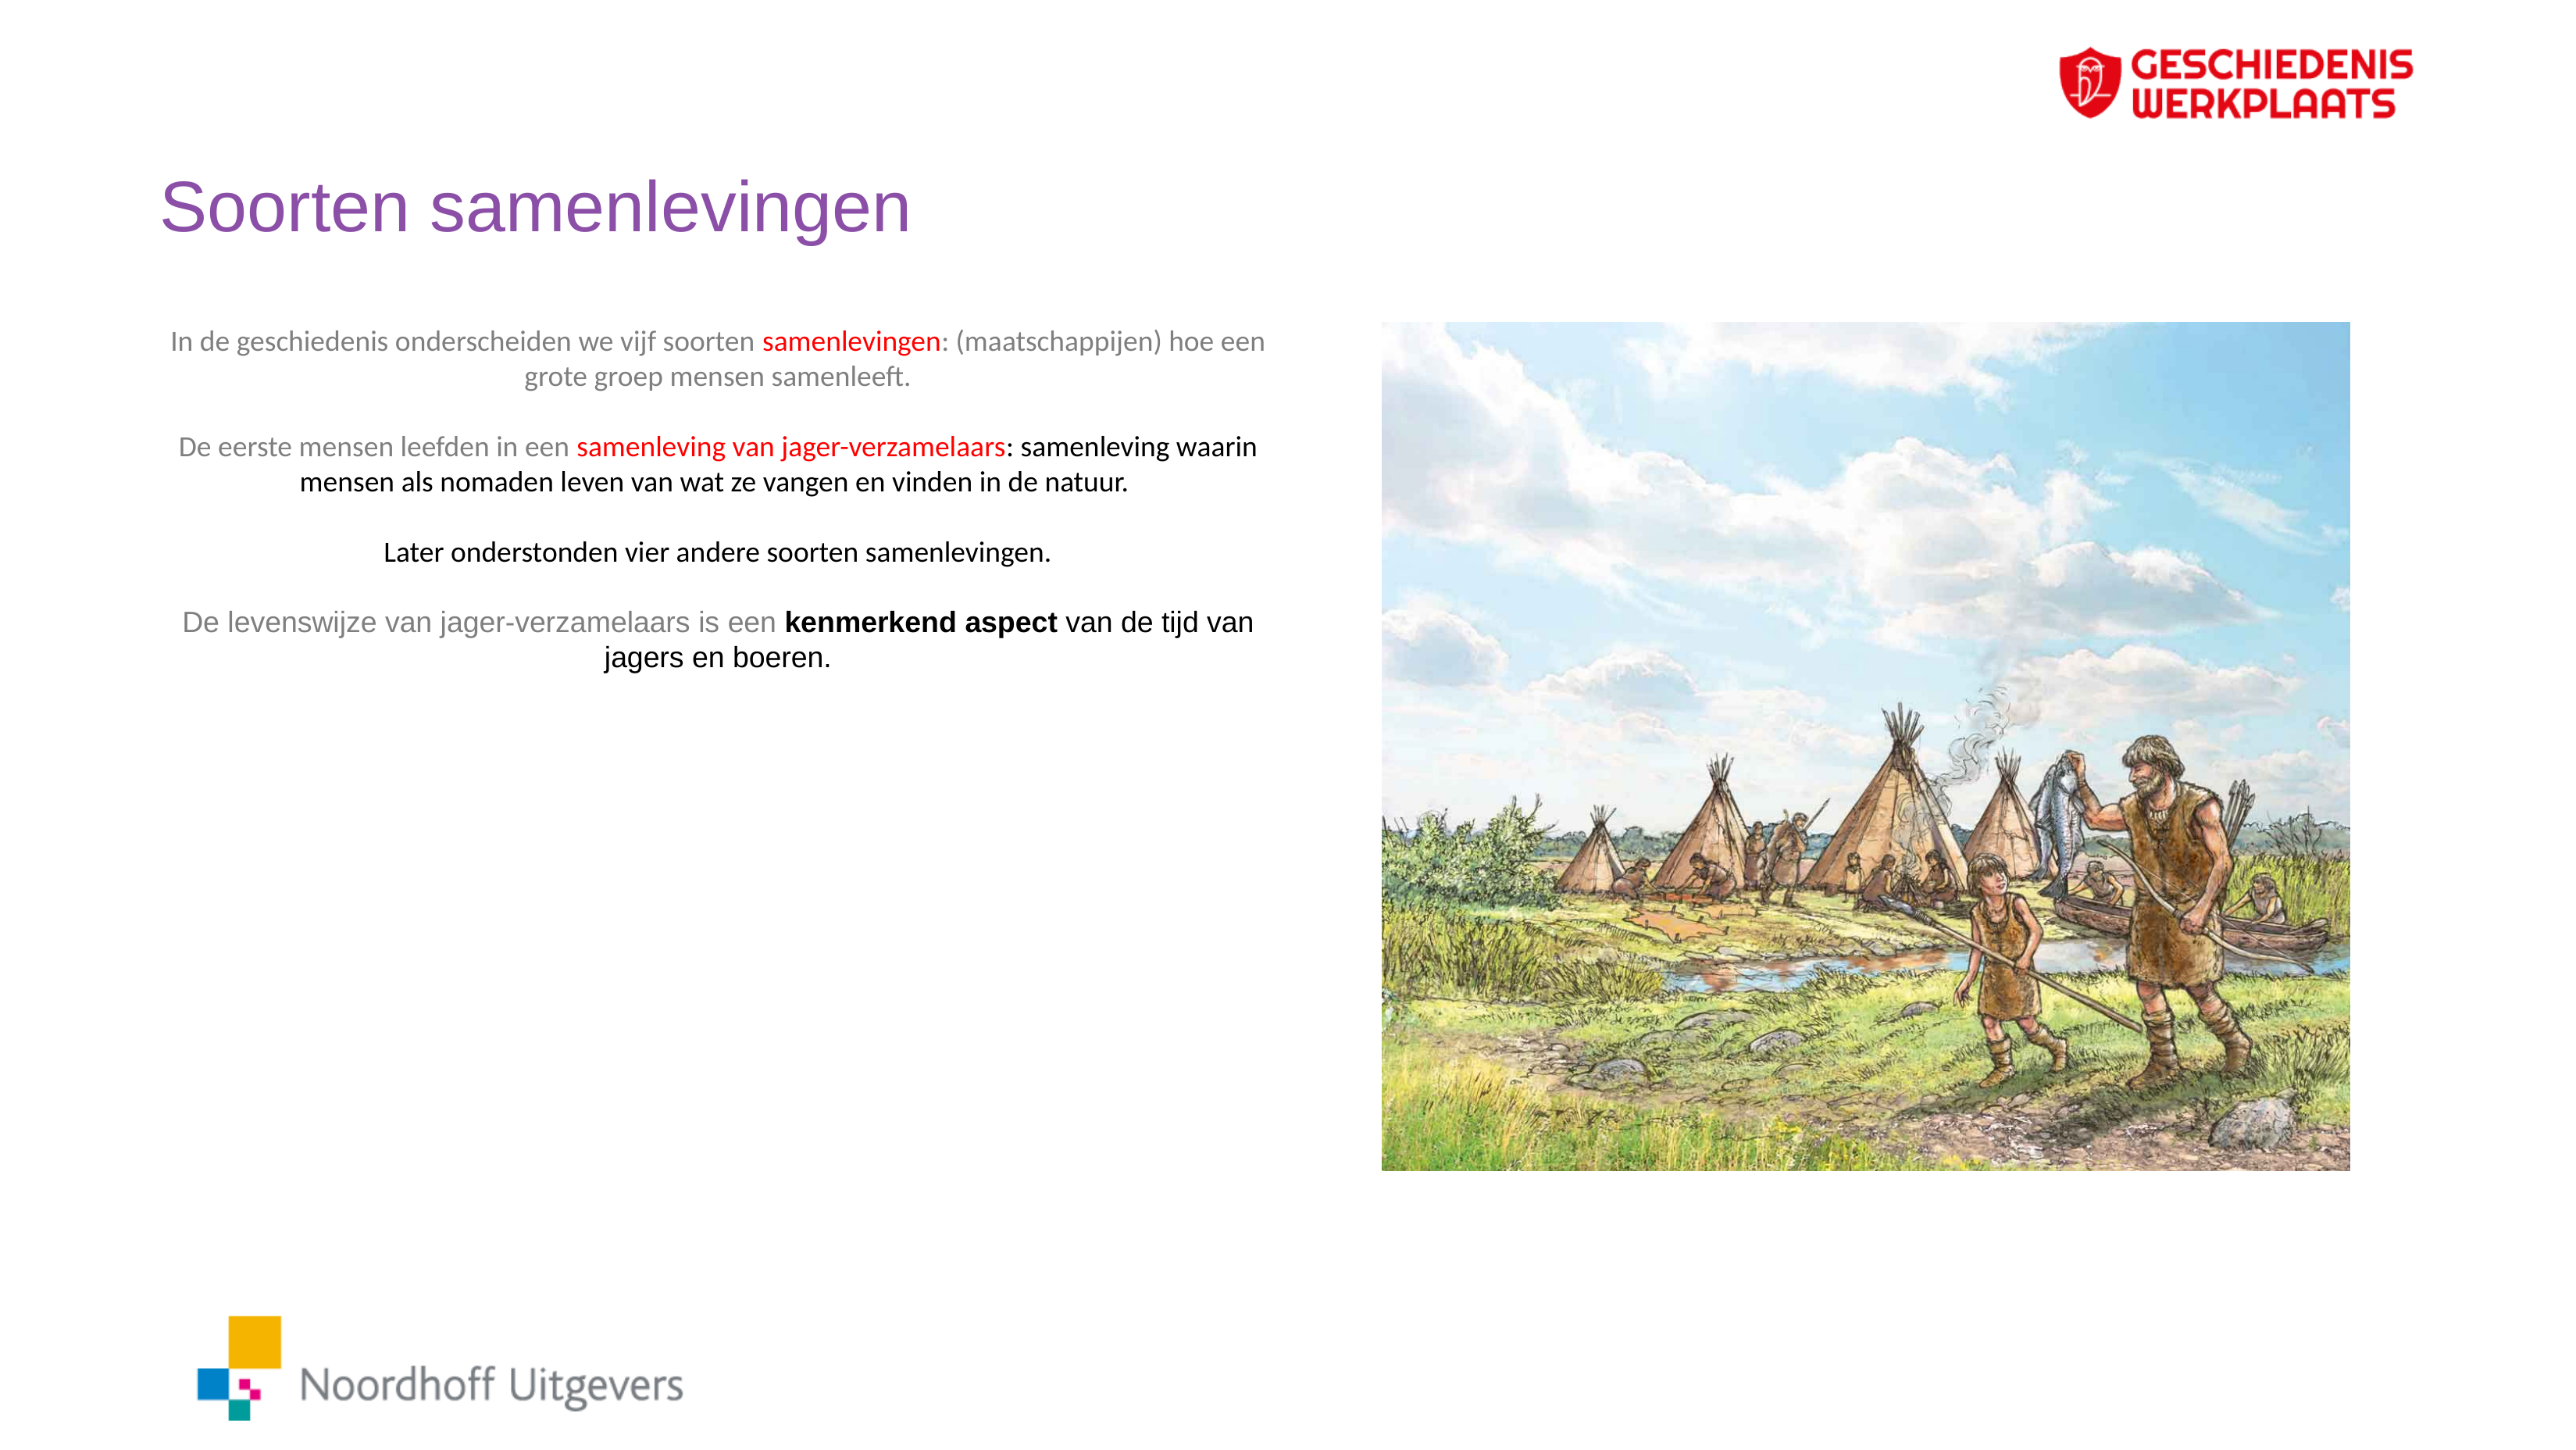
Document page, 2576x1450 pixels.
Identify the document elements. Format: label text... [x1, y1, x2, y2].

title Soorten samenlevingen [159, 159, 2416, 266]
picture [1610, 0, 2576, 161]
list In de geschiedenis onderscheiden we vijf soorten samenlevingen: (maatschappijen) hoe een grote groep mensen samenleeft. De eerste mensen leefden in een samenleving van jager-verzamelaars: samenleving waarin mensen als nomaden leven van wat ze vangen en vinden in de natuur. Later onderstonden vier andere soorten samenlevingen. De levenswijze van jager-verzamelaars is een kenmerkend aspect van de tijd van jagers en boeren. [159, 322, 1291, 1288]
picture [1382, 322, 2350, 1171]
picture [159, 1288, 802, 1449]
